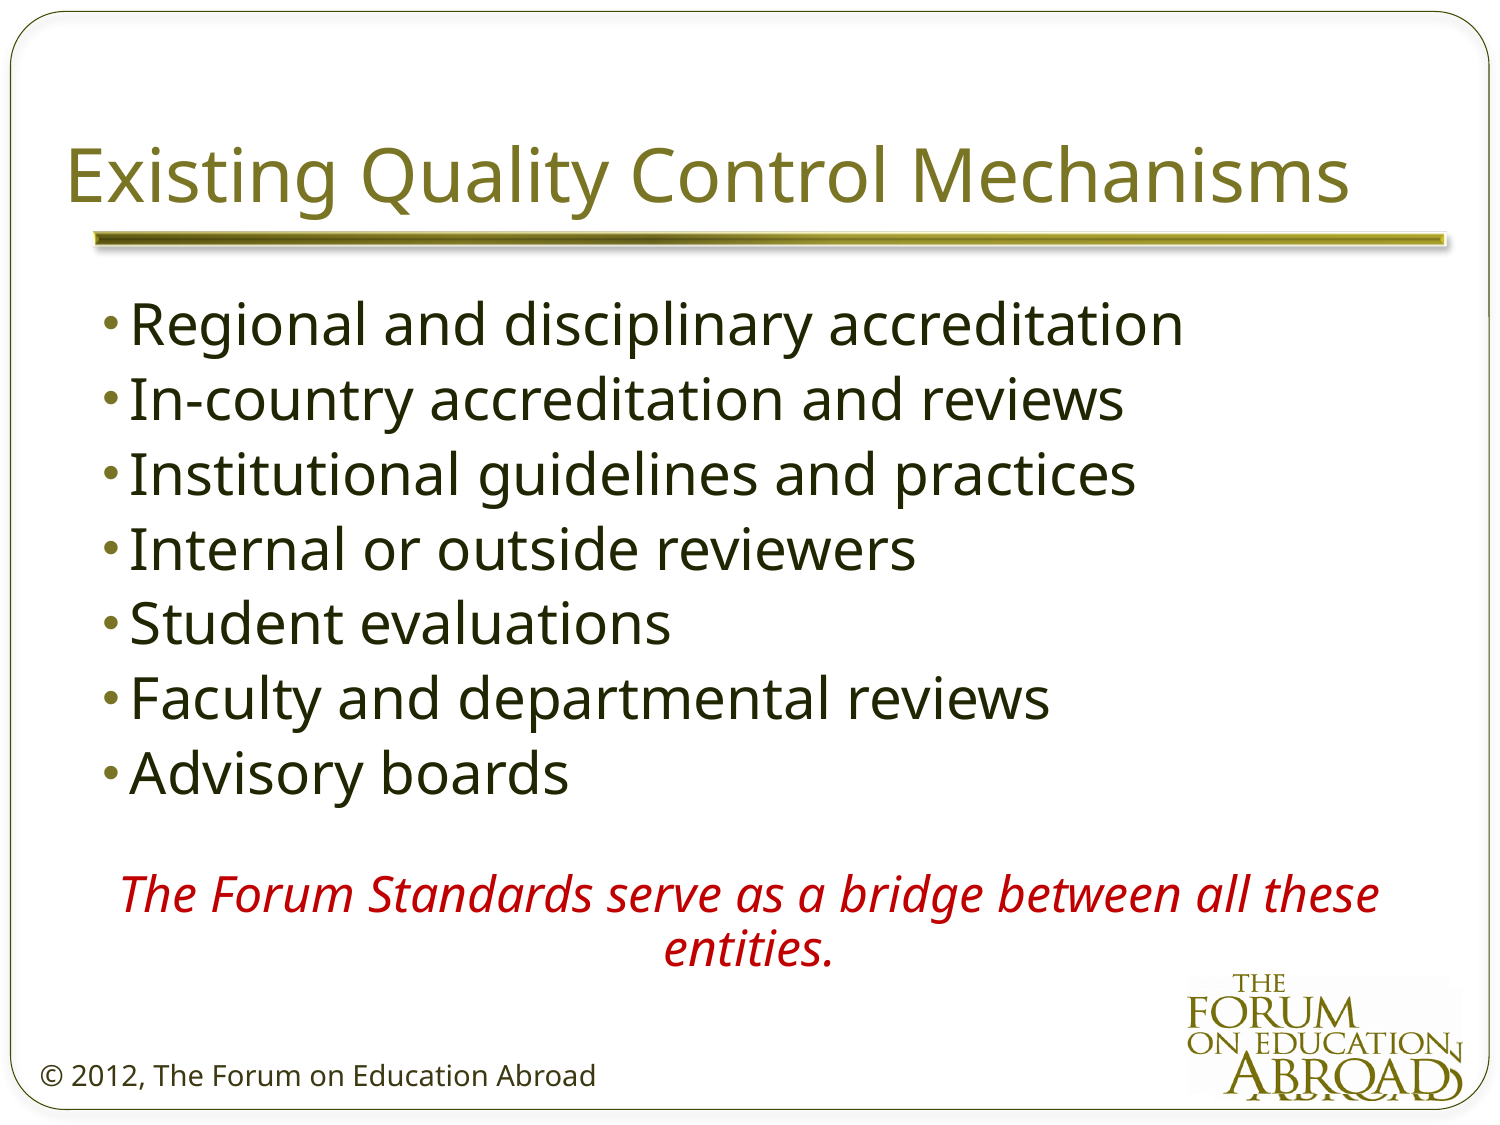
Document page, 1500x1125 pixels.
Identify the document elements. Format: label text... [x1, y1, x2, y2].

text_box The Forum Standards serve as a bridge between all these entities. [50, 862, 1450, 986]
picture [1187, 974, 1463, 1101]
list Regional and disciplinary accreditation In-country accreditation and reviews Institutional guidelines and practices Internal or outside reviewers Student evaluations Faculty and departmental reviews Advisory boards [87, 287, 1438, 862]
picture [84, 233, 1461, 263]
title Existing Quality Control Mechanisms [50, 45, 1475, 233]
